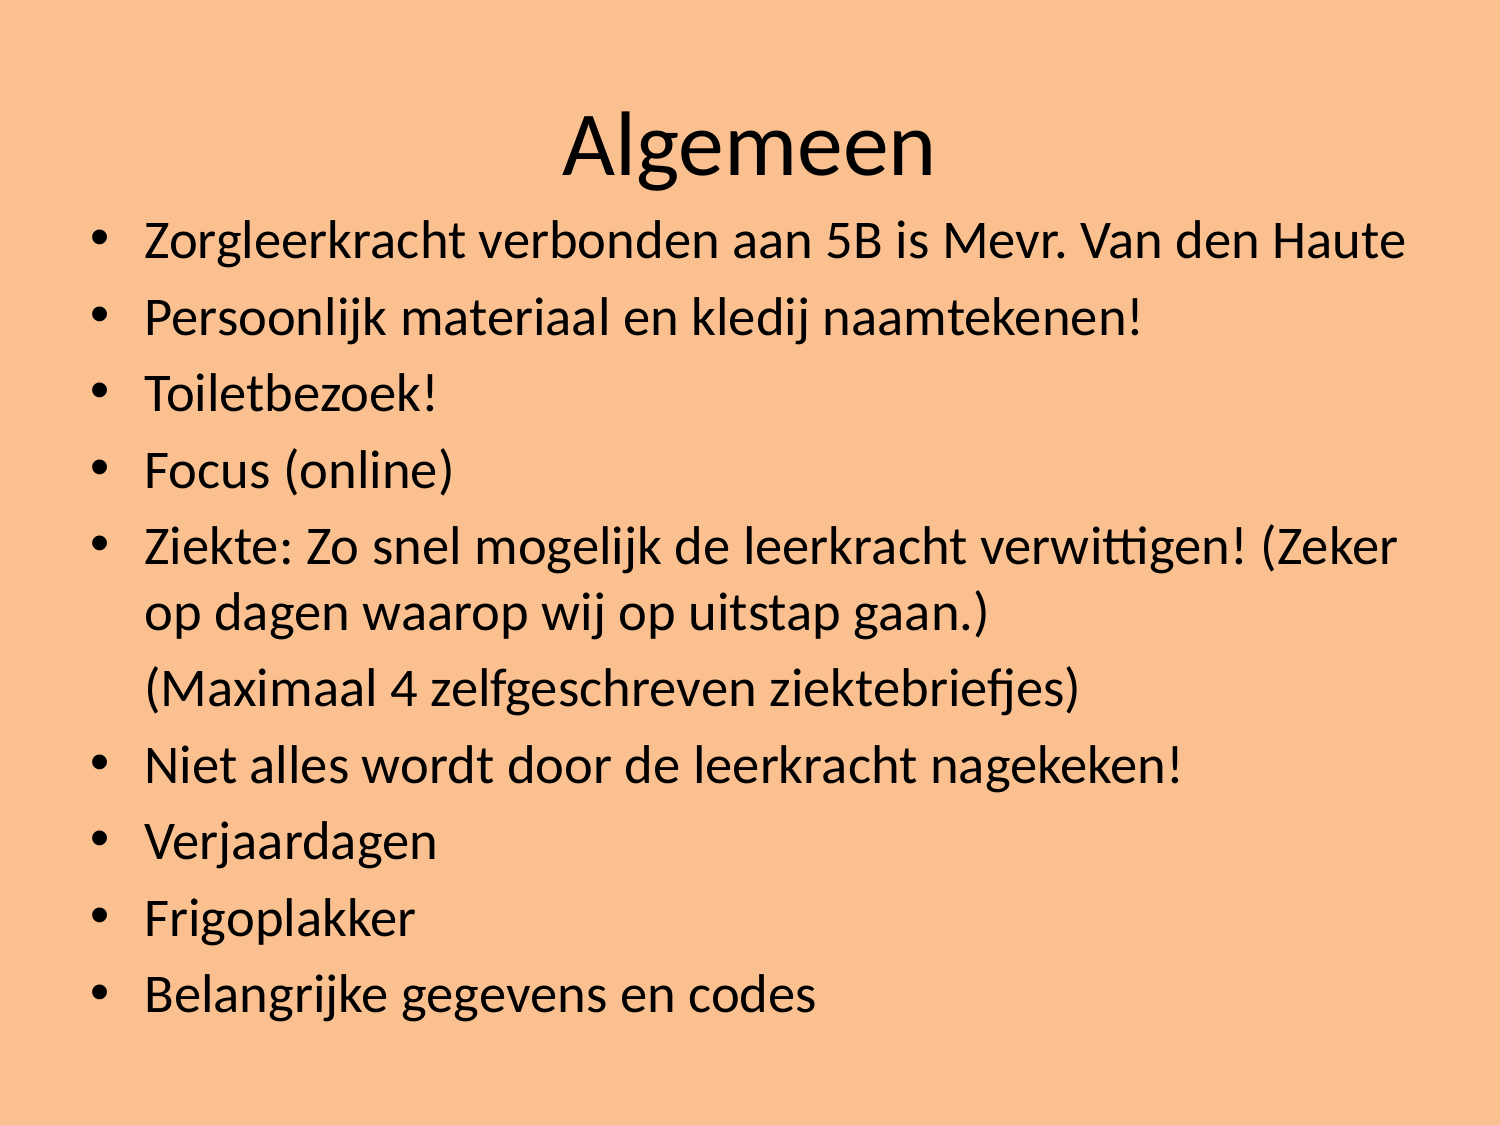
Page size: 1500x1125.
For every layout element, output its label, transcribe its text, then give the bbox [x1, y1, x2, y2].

list Zorgleerkracht verbonden aan 5B is Mevr. Van den Haute Persoonlijk materiaal en kledij naamtekenen! Toiletbezoek! Focus (online) Ziekte: Zo snel mogelijk de leerkracht verwittigen! (Zeker op dagen waarop wij op uitstap gaan.) (Maximaal 4 zelfgeschreven ziektebriefjes) Niet alles wordt door de leerkracht nagekeken! Verjaardagen Frigoplakker Belangrijke gegevens en codes [75, 196, 1425, 1059]
title Algemeen [75, 45, 1425, 196]
